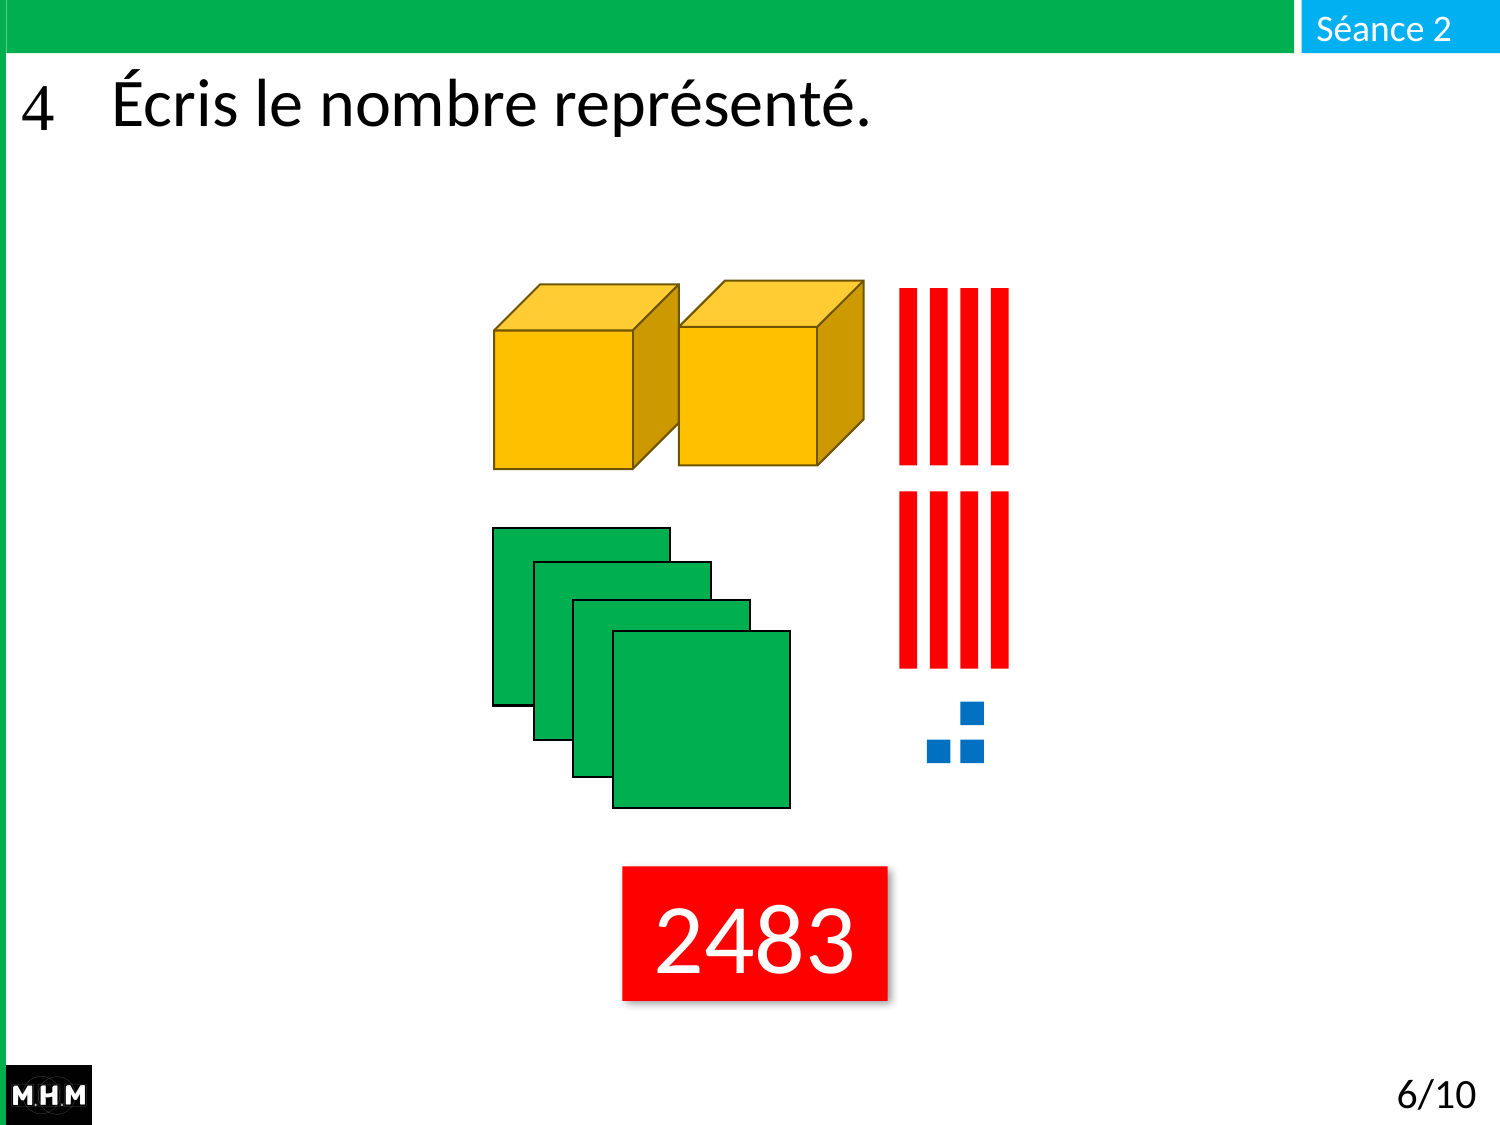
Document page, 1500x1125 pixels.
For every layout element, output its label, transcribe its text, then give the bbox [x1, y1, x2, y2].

text_box [990, 287, 1010, 466]
text_box [677, 279, 865, 467]
text_box [929, 287, 949, 466]
text_box [572, 599, 751, 778]
text_box [959, 287, 979, 466]
text_box [990, 490, 1010, 670]
text_box [493, 283, 680, 471]
text_box [612, 630, 791, 809]
text_box [492, 527, 671, 707]
picture [6, 1065, 92, 1125]
text_box [959, 739, 985, 764]
text_box [959, 490, 979, 670]
text_box [959, 701, 985, 726]
text_box [898, 490, 918, 670]
text_box 2483 [622, 866, 888, 1001]
text_box [533, 561, 712, 741]
title Écris le nombre représenté. [96, 60, 1391, 150]
text_box [926, 739, 951, 764]
list 6/10 [1373, 1064, 1500, 1125]
text_box [929, 490, 949, 670]
text_box [898, 287, 918, 466]
